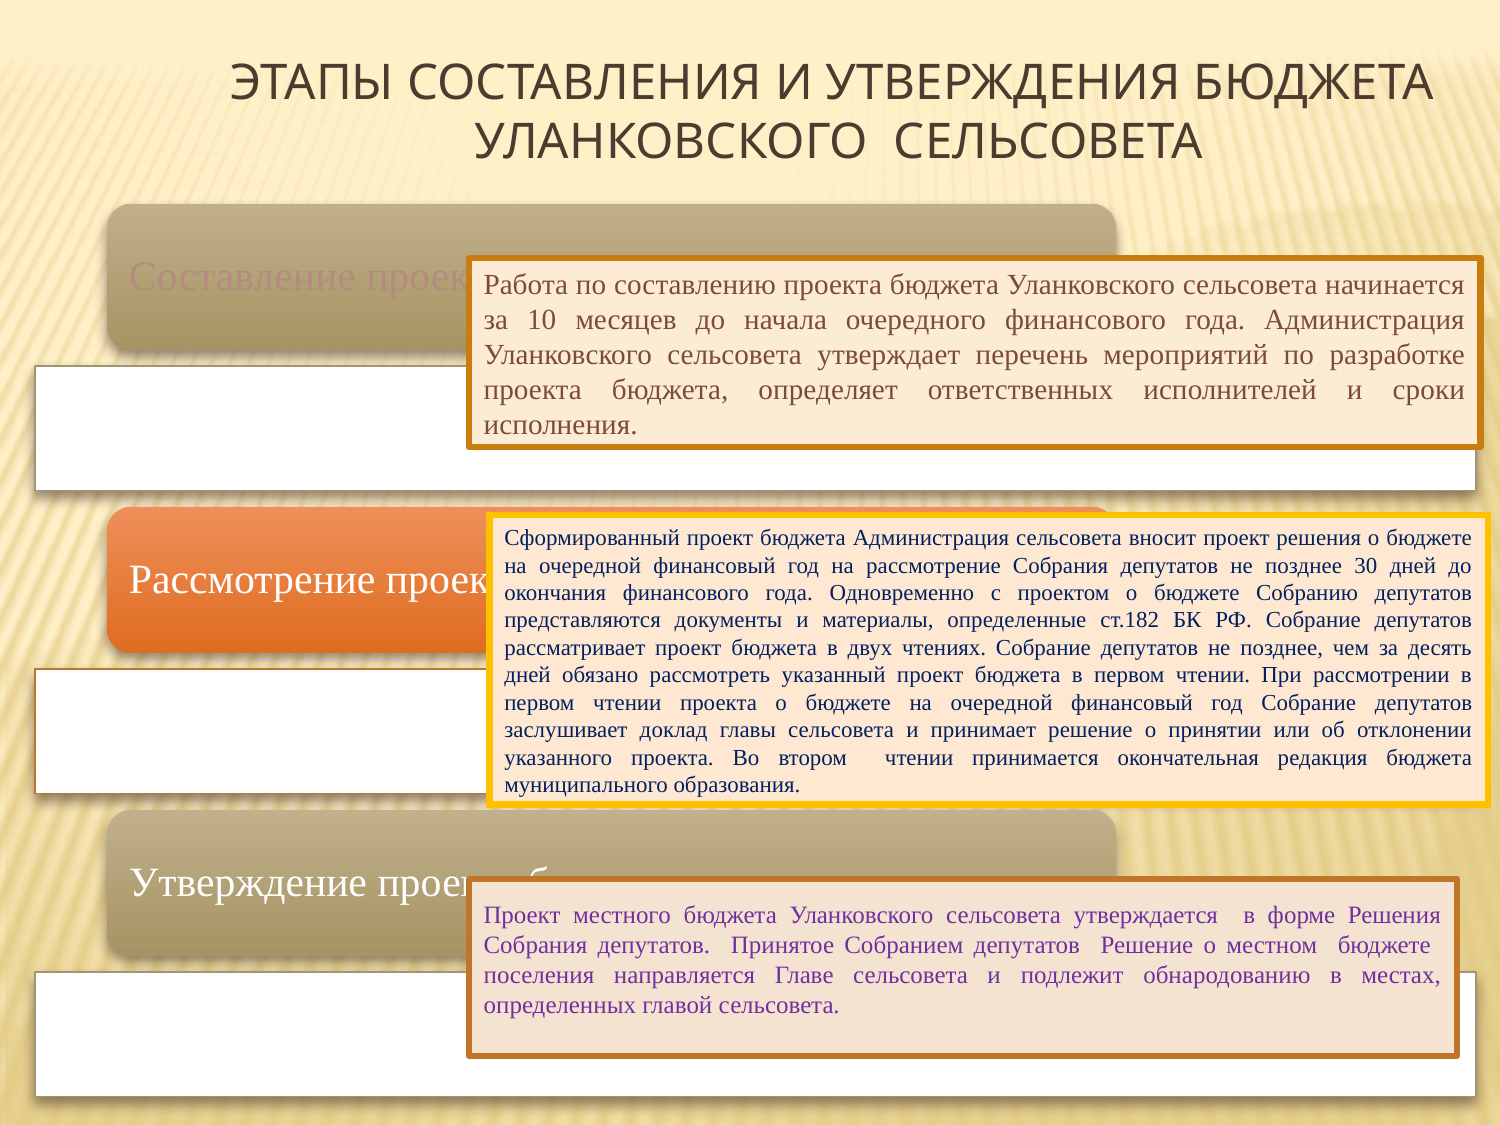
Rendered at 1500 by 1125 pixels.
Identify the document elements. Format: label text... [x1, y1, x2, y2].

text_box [34, 187, 1477, 1097]
title ЭТАПЫ СОСТАВЛЕНИЯ И УТВЕРЖДЕНИЯ БЮДЖЕТА УЛАНКОВСКОГО сельсовета [177, 42, 1500, 208]
